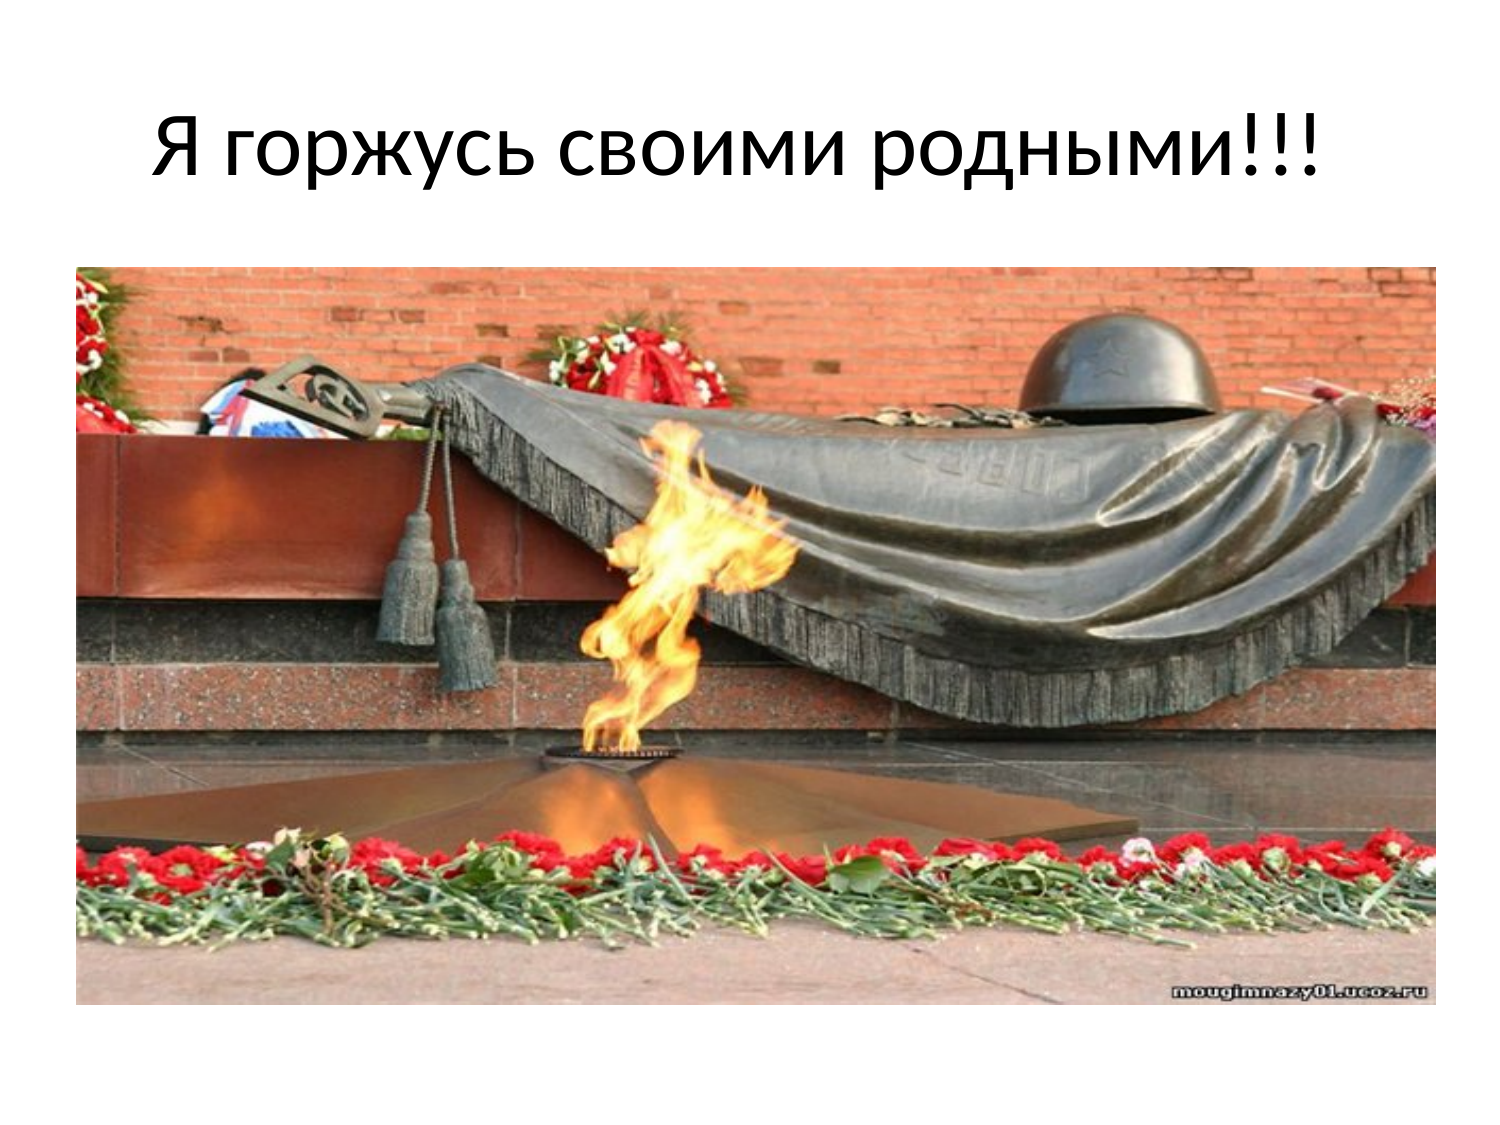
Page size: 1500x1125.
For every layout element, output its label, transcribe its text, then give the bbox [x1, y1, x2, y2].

title Я горжусь своими родными!!! [75, 45, 1425, 233]
picture [76, 266, 1436, 1005]
